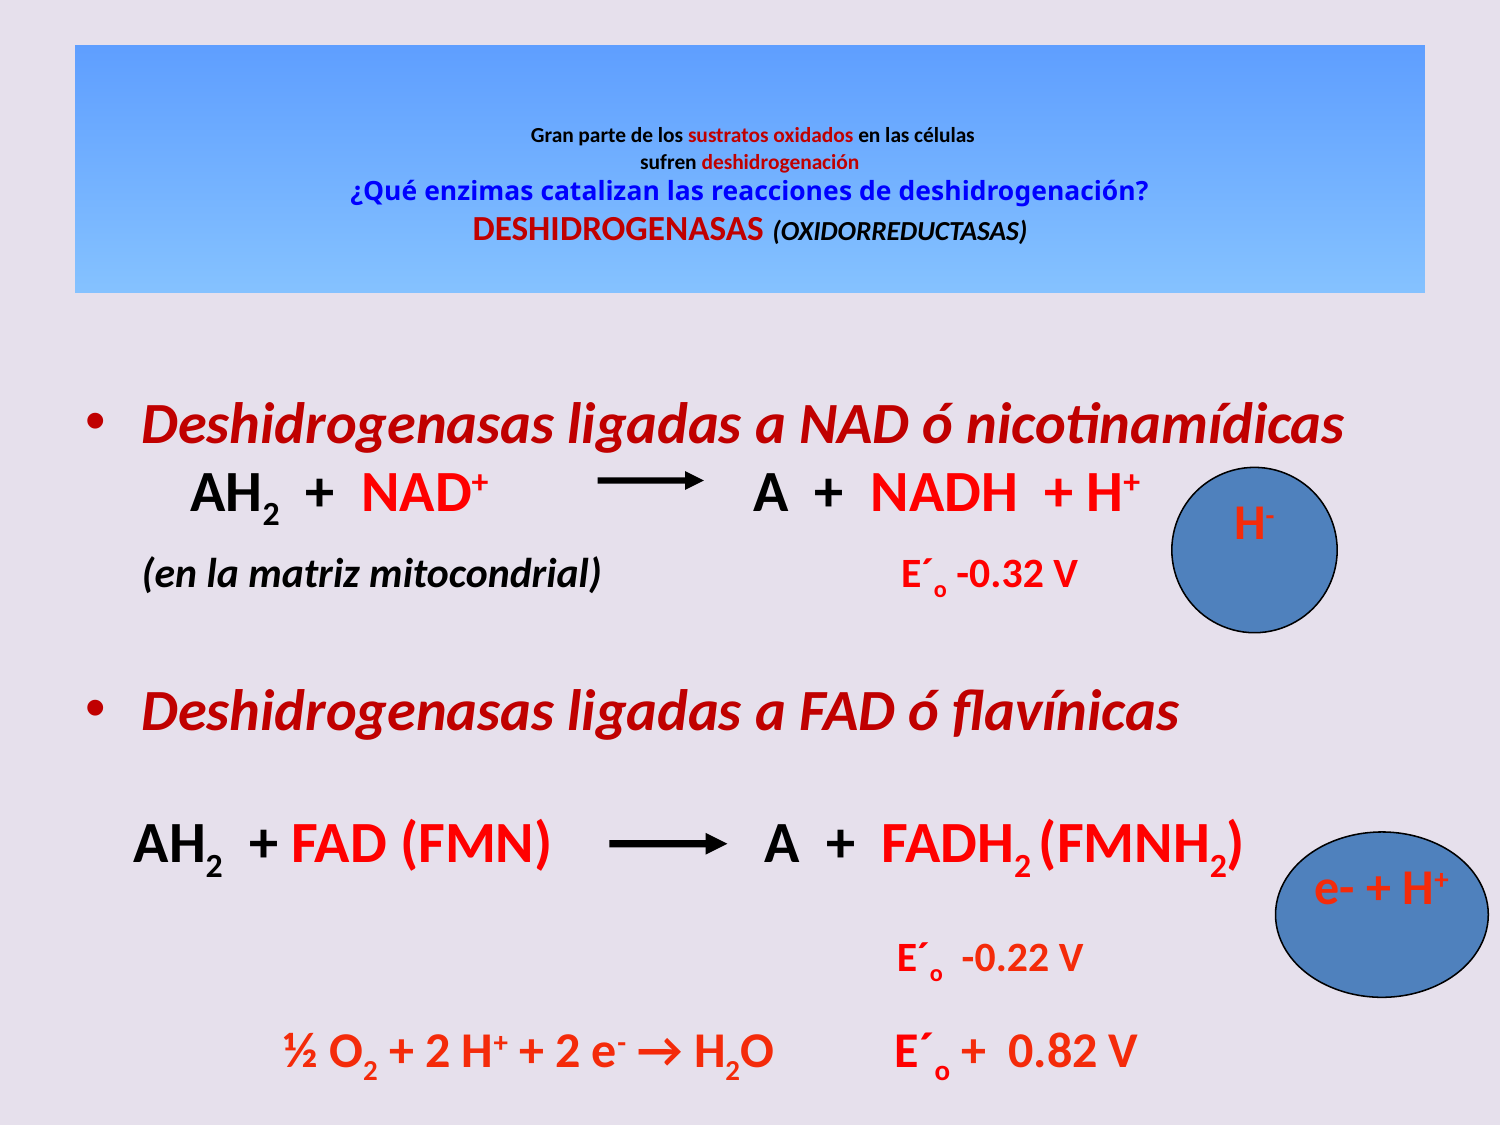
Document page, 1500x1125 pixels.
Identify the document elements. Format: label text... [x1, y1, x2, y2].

text_box e- + H+ [1275, 831, 1489, 998]
text_box AH2 + NAD+ A + NADH + H+ [175, 445, 1227, 540]
title Gran parte de los sustratos oxidados en las células sufren deshidrogenación ¿Qué enzimas catalizan las reacciones de deshidrogenación? DESHIDROGENASAS (OXIDORREDUCTASAS) [75, 45, 1425, 293]
text_box AH2 + FAD (FMN) A + FADH2 (FMNH2) E´o -0.22 V ½ O2 + 2 H+ + 2 e- → H2O E´o + 0.82 V [118, 796, 1383, 1094]
text_box H- [1171, 467, 1338, 633]
list Deshidrogenasas ligadas a NAD ó nicotinamídicas (en la matriz mitocondrial) E´o -0.32 V Deshidrogenasas ligadas a FAD ó flavínicas [70, 316, 1431, 1125]
text_box [609, 837, 728, 850]
text_box [597, 474, 704, 487]
